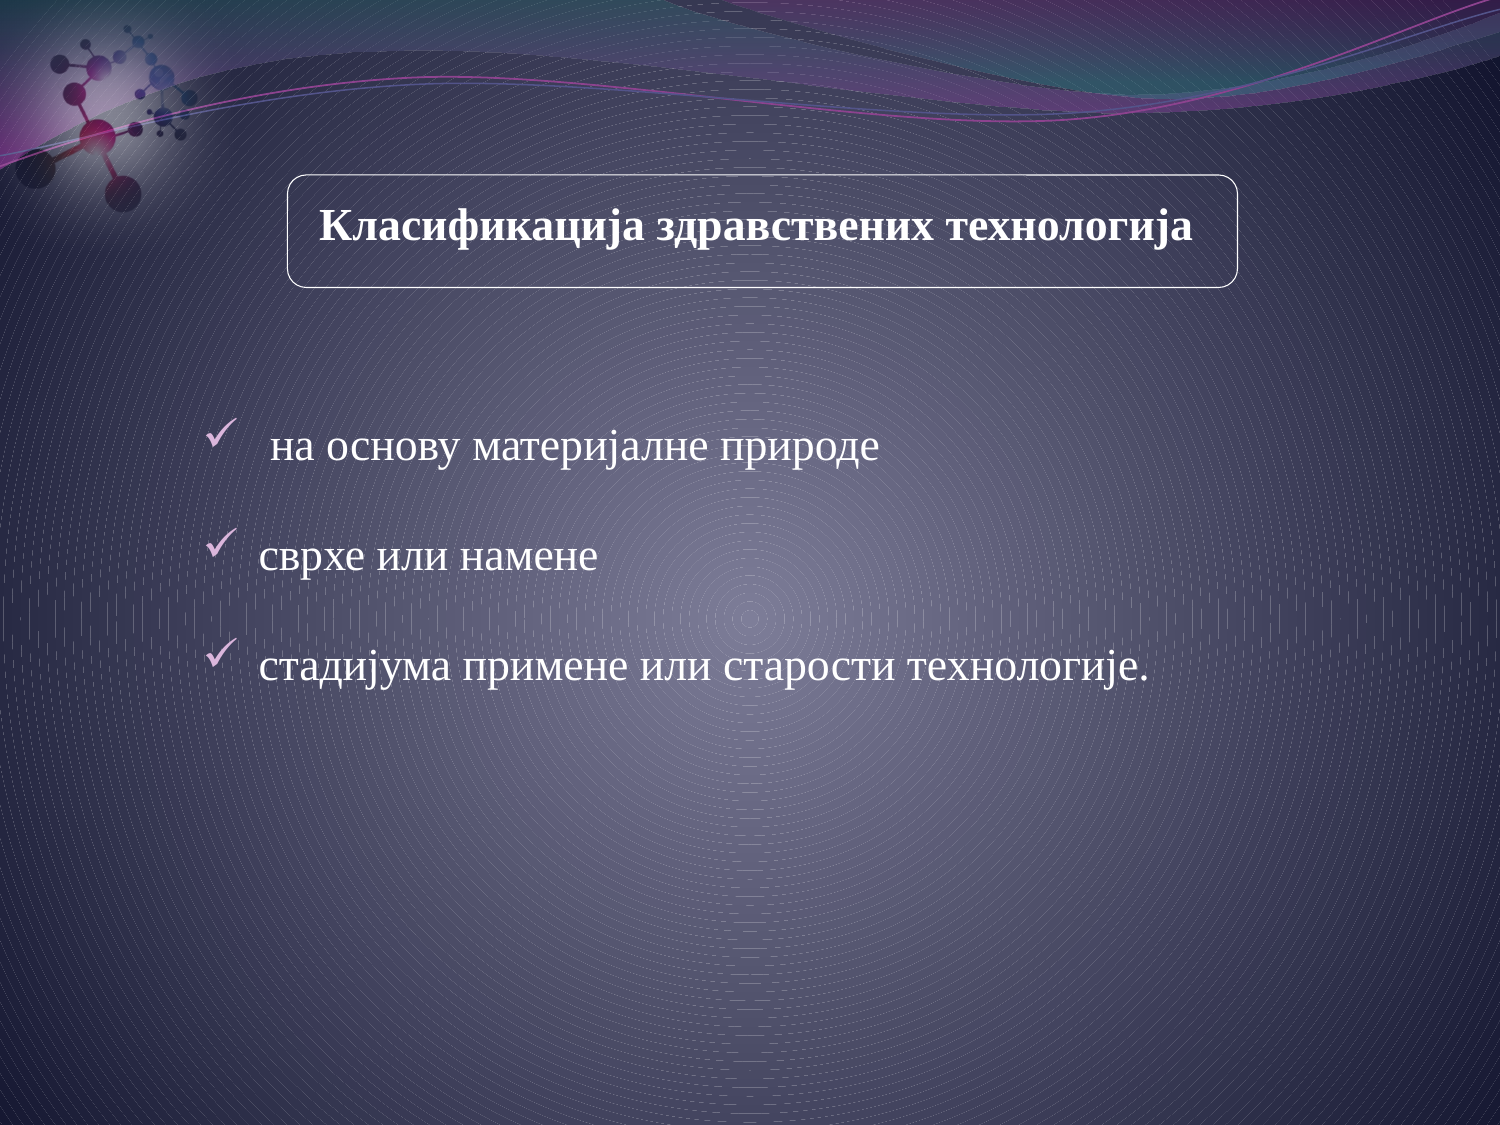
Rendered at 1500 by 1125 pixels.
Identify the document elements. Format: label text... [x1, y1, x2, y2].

text_box Класификација здравствених технологија на основу материјалне природе сврхе или намене стадијума примене или старости технологије. [187, 187, 1325, 698]
text_box [285, 172, 1240, 290]
